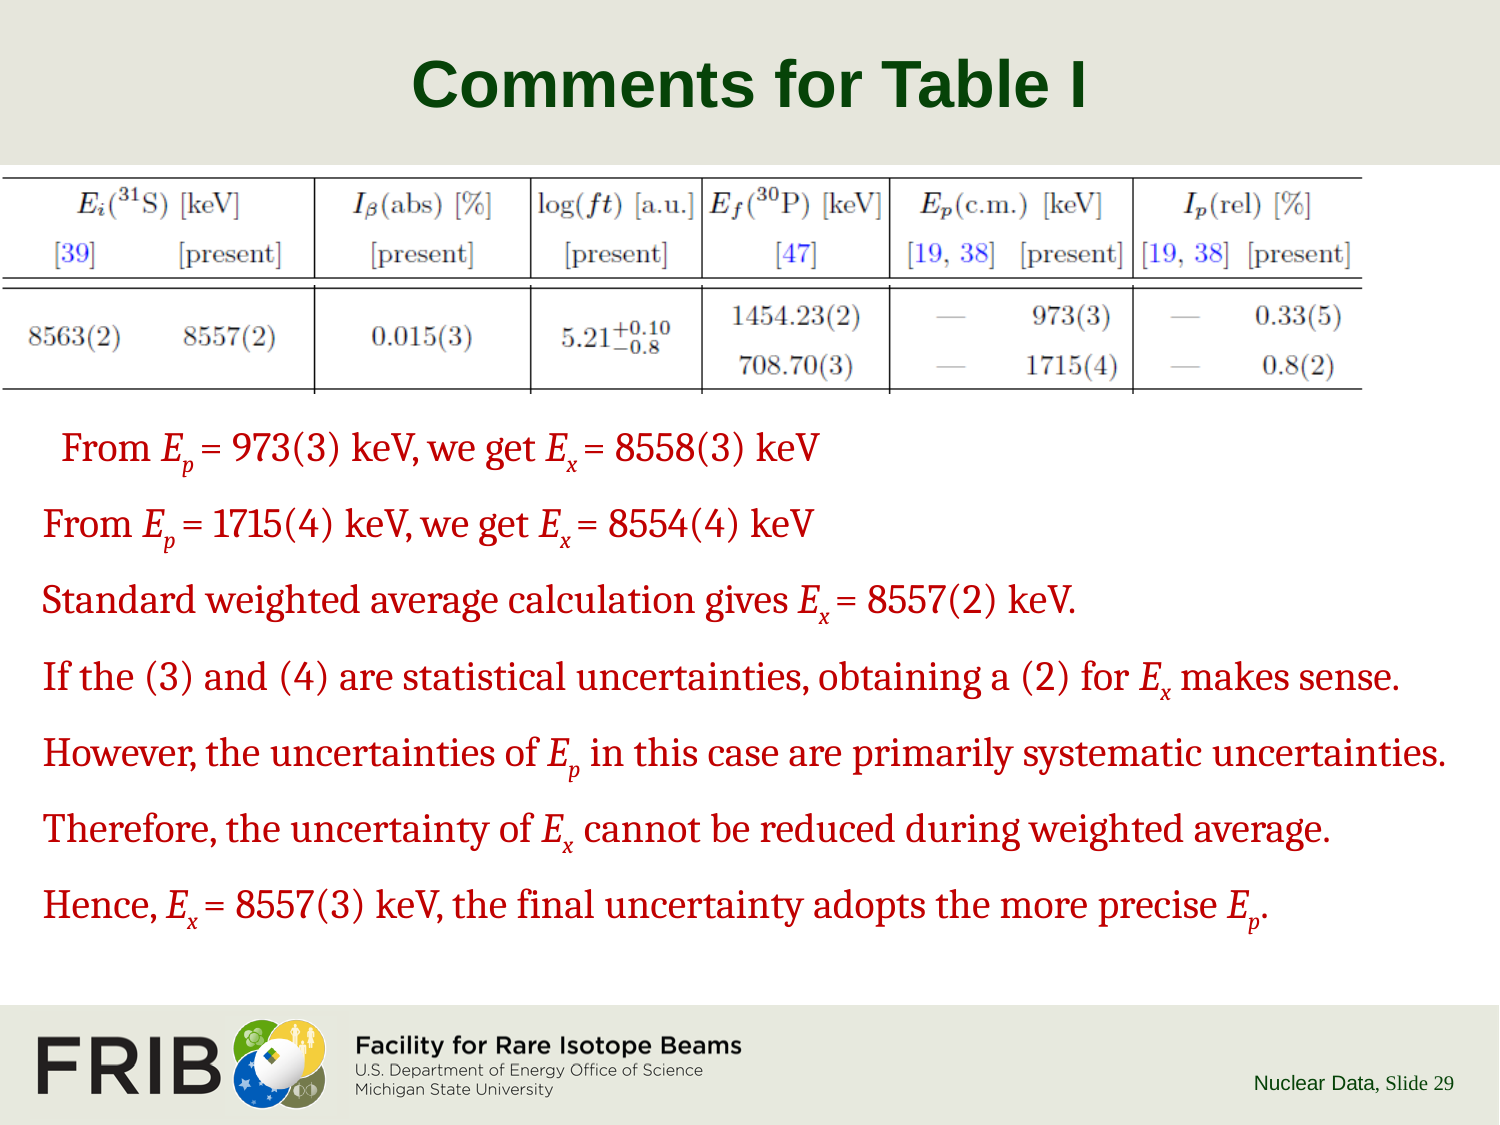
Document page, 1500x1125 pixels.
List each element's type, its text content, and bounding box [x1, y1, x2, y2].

text_box From Ep = 973(3) keV, we get Ex = 8558(3) keV From Ep = 1715(4) keV, we get Ex = 8554(4) keV Standard weighted average calculation gives Ex = 8557(2) keV. If the (3) and (4) are statistical uncertainties, obtaining a (2) for Ex makes sense. However, the uncertainties of Ep in this case are primarily systematic uncertainties. Therefore, the uncertainty of Ex cannot be reduced during weighted average. Hence, Ex = 8557(3) keV, the final uncertainty adopts the more precise Ep. [12, 420, 1488, 968]
slide_number , Slide 29 [1374, 1042, 1500, 1103]
picture [0, 285, 1366, 394]
picture [0, 1005, 1499, 1125]
picture [0, 0, 1500, 165]
picture [0, 172, 1366, 284]
title Comments for Table I [11, 46, 1489, 128]
footer Nuclear Data [679, 1042, 1374, 1103]
